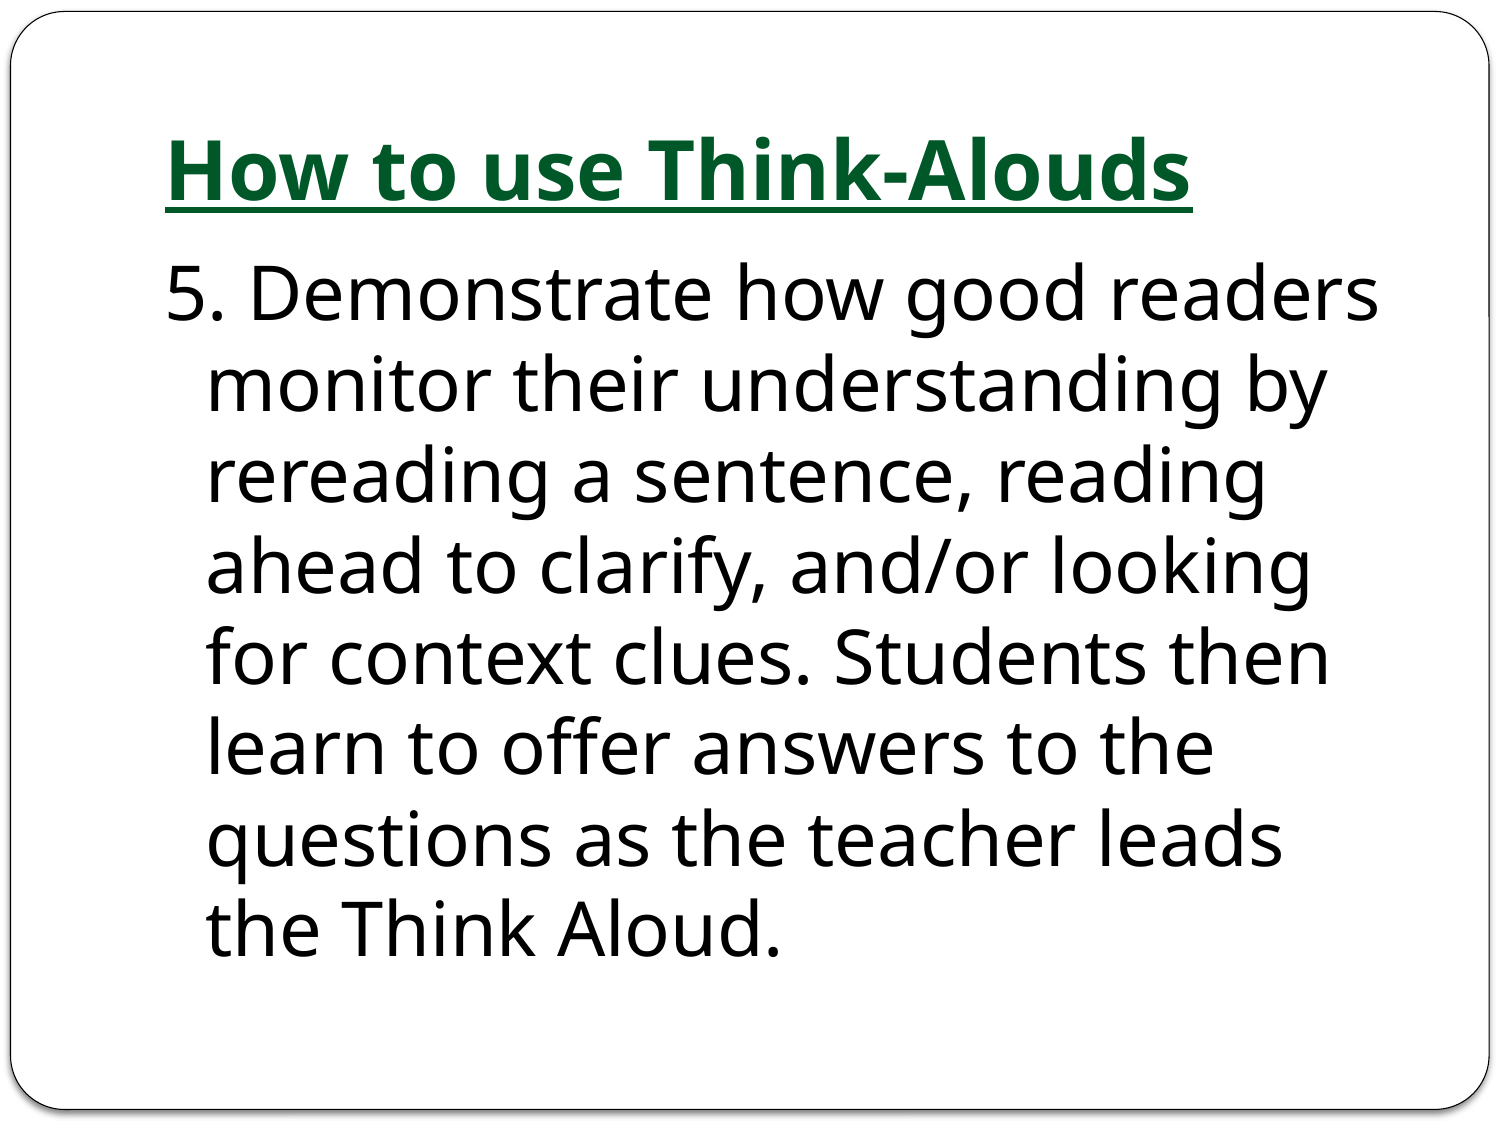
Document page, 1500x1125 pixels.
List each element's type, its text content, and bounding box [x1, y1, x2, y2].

list 5. Demonstrate how good readers monitor their understanding by rereading a sentence, reading ahead to clarify, and/or looking for context clues. Students then learn to offer answers to the questions as the teacher leads the Think Aloud. [150, 237, 1425, 988]
title How to use Think-Alouds [150, 45, 1425, 233]
